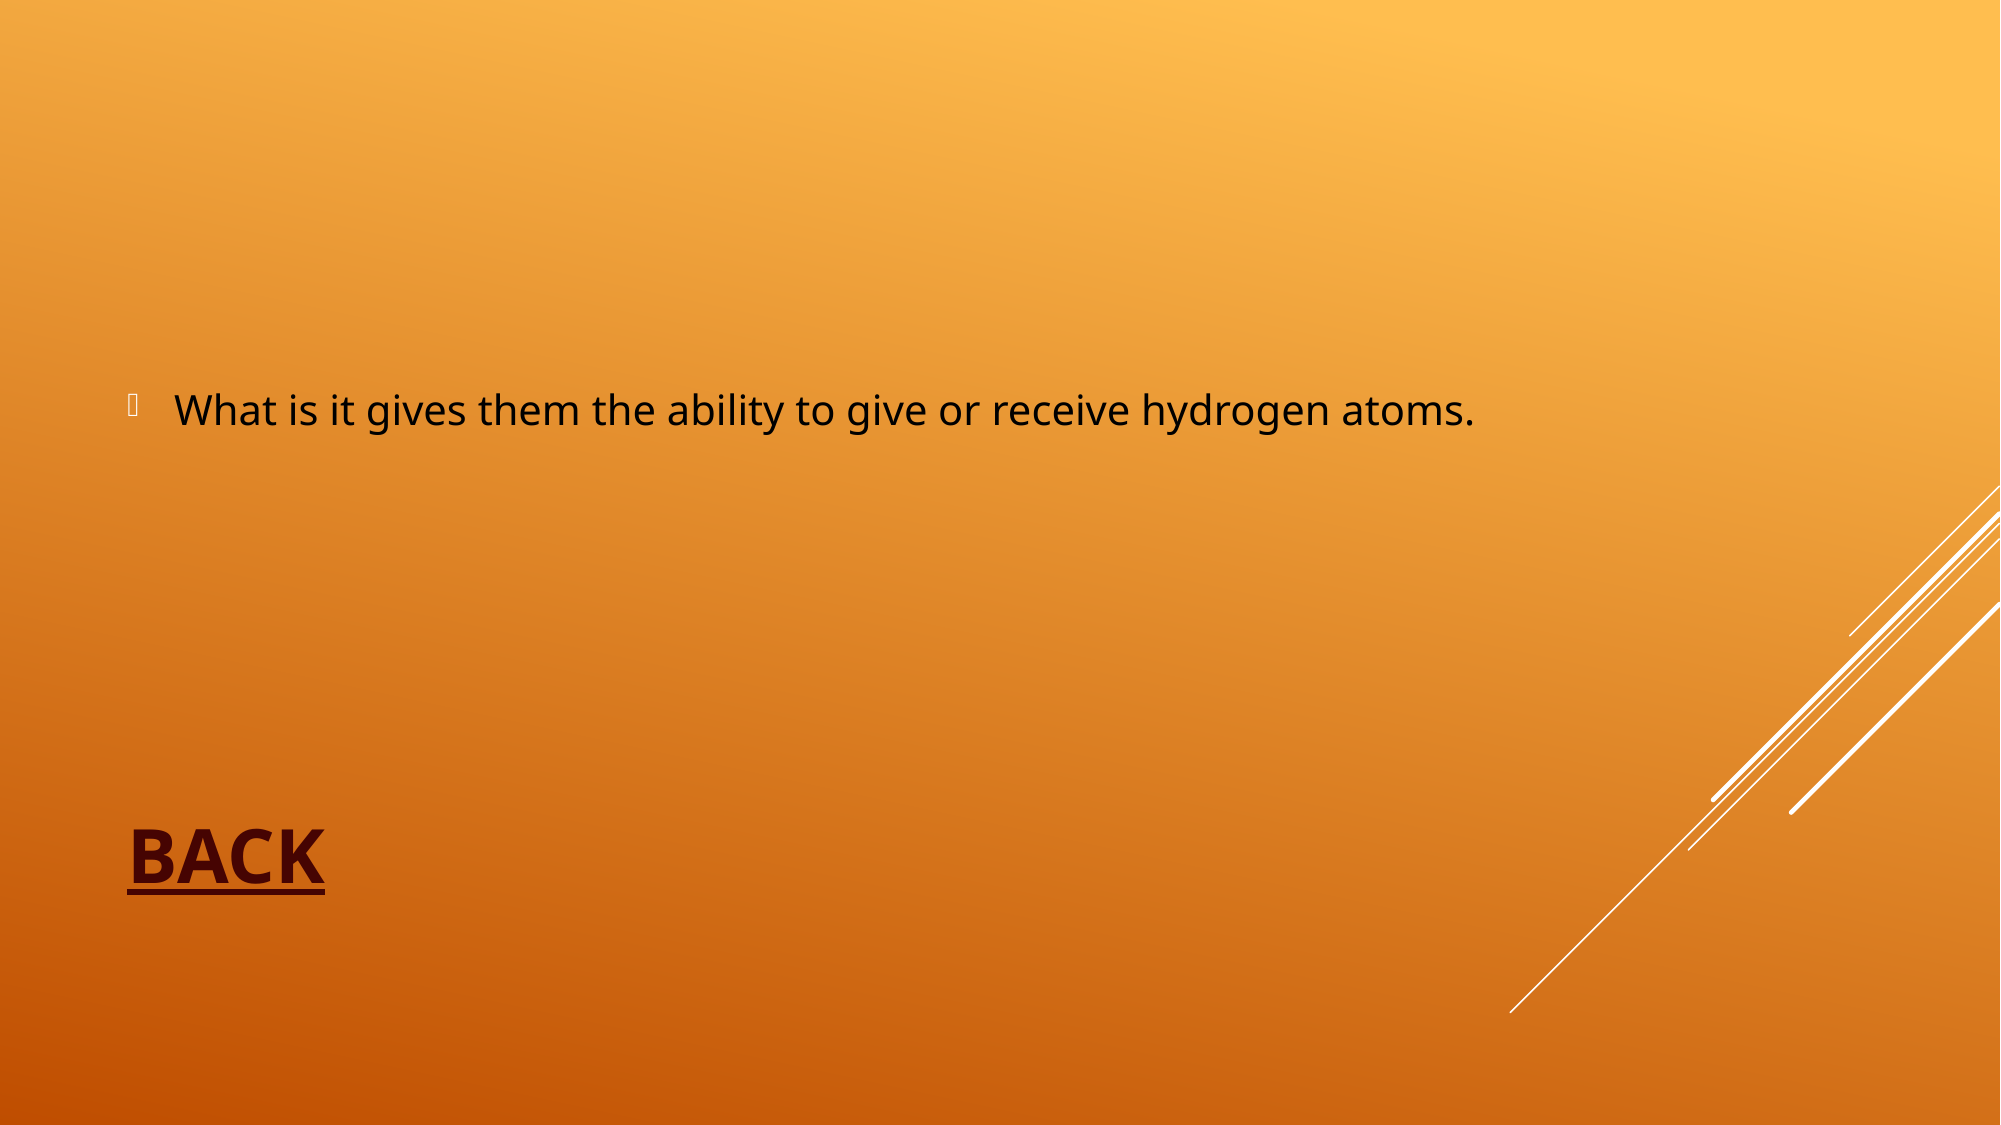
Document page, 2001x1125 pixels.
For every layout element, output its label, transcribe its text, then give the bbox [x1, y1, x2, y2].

title Back [112, 736, 1513, 984]
list What is it gives them the ability to give or receive hydrogen atoms. [112, 112, 1513, 706]
